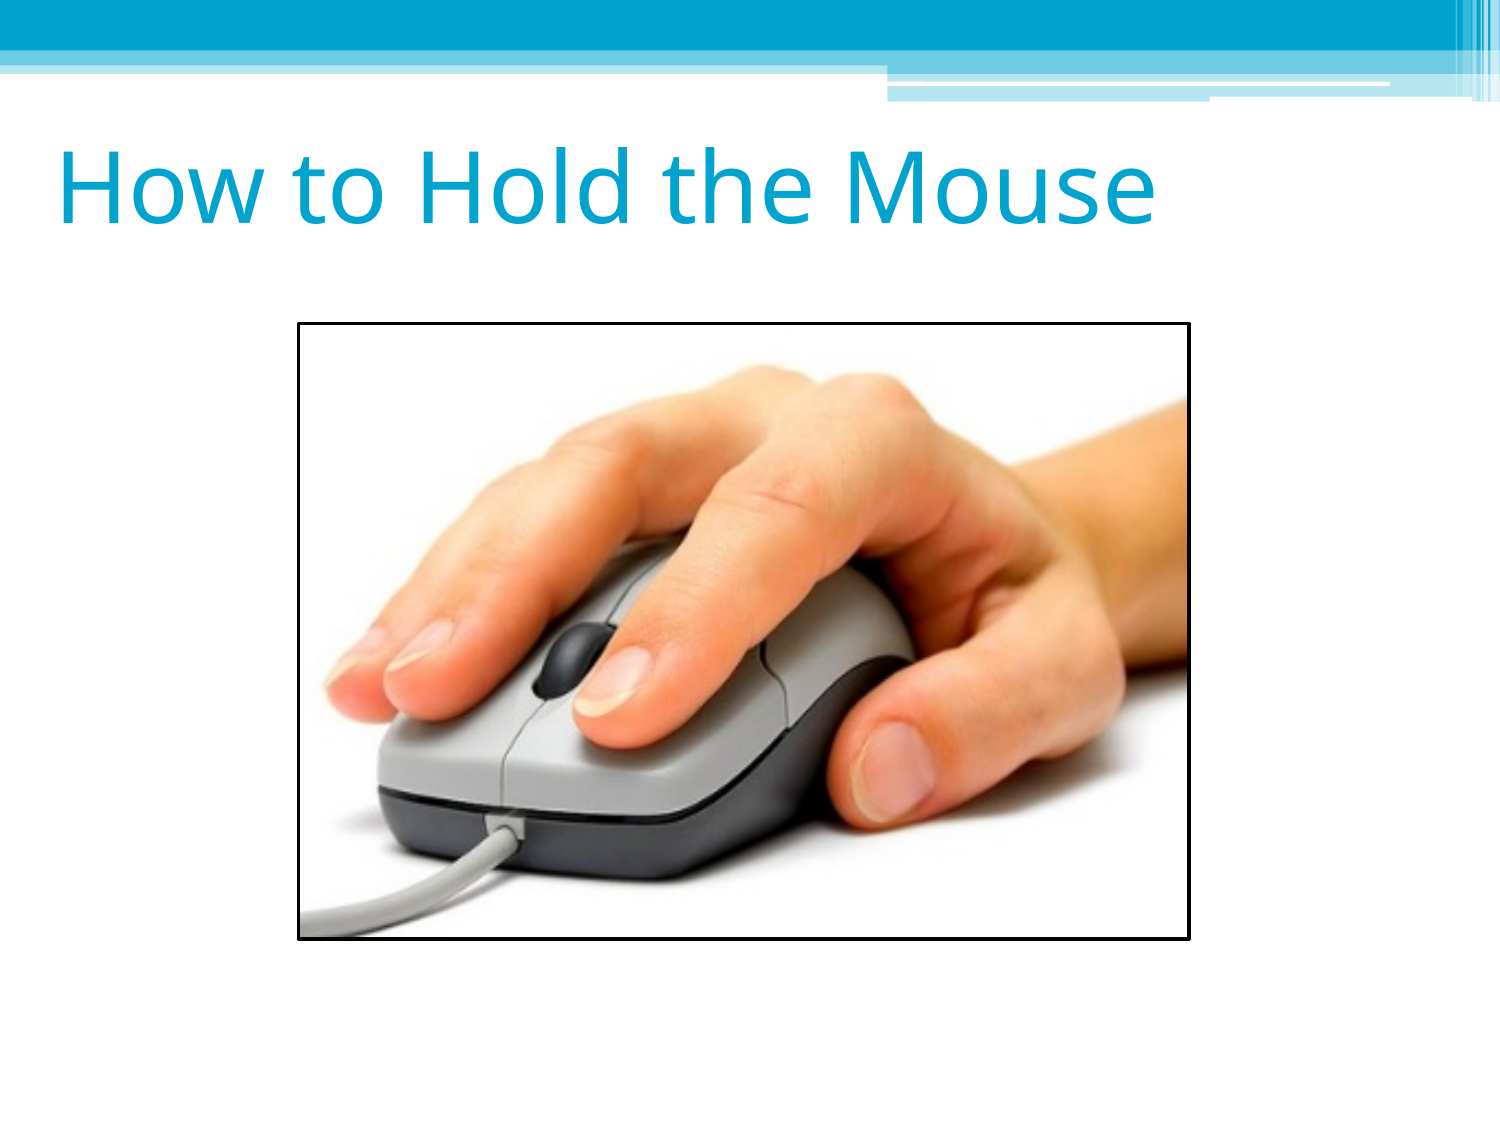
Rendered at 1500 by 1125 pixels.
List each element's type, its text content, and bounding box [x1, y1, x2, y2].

picture [299, 324, 1188, 938]
title How to Hold the Mouse [40, 96, 1175, 272]
